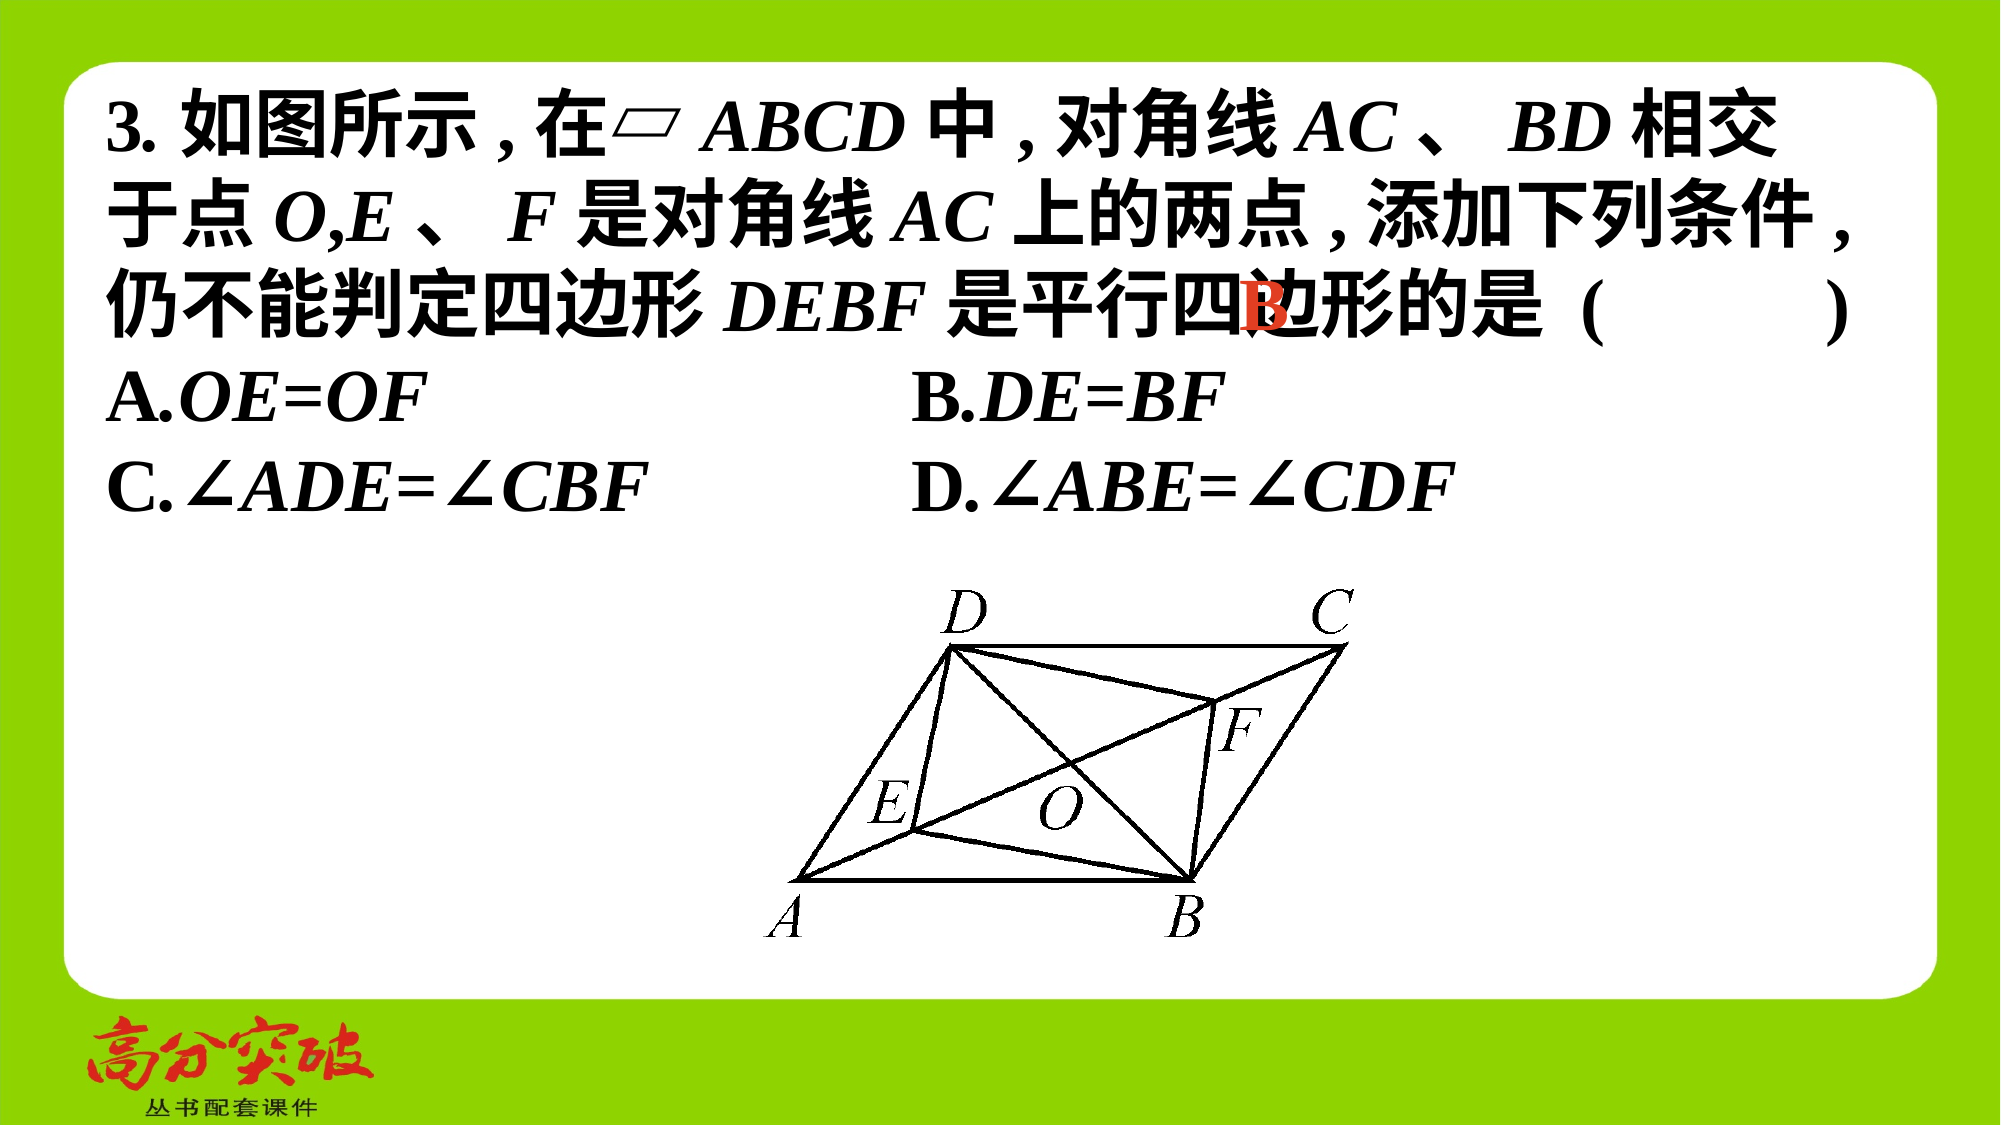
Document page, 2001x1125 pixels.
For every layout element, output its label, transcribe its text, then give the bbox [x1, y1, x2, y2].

text_box B [1224, 248, 1336, 353]
picture [0, 0, 2001, 1125]
text_box 3.如图所示,在▱ABCD中,对角线AC、BD相交于点O,E、F是对角线AC上的两点,添加下列条件,仍不能判定四边形DEBF是平行四边形的是 ( ) A.OE=OF B.DE=BF C.∠ADE=∠CBF D.∠ABE=∠CDF [90, 68, 1870, 534]
